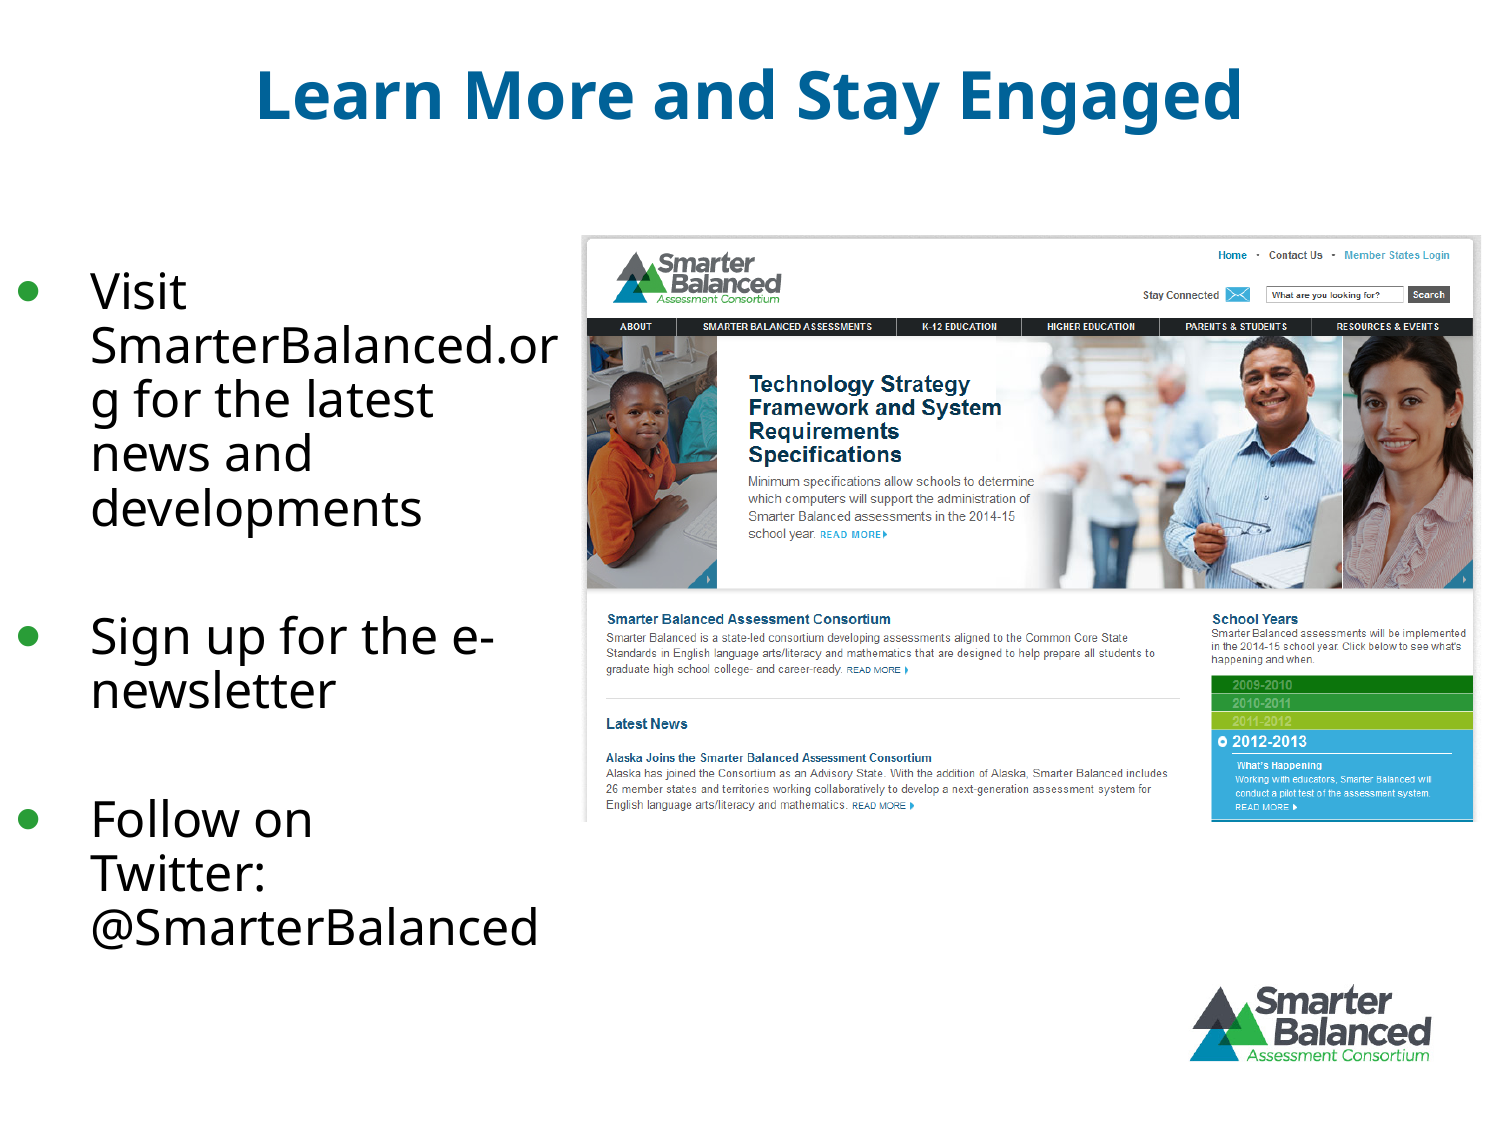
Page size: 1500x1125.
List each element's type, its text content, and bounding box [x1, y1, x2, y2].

title Learn More and Stay Engaged [75, 45, 1425, 233]
list Visit SmarterBalanced.org for the latest news and developments Sign up for the e-newsletter Follow on Twitter: @SmarterBalanced [0, 259, 579, 1079]
picture [0, 0, 1500, 1125]
